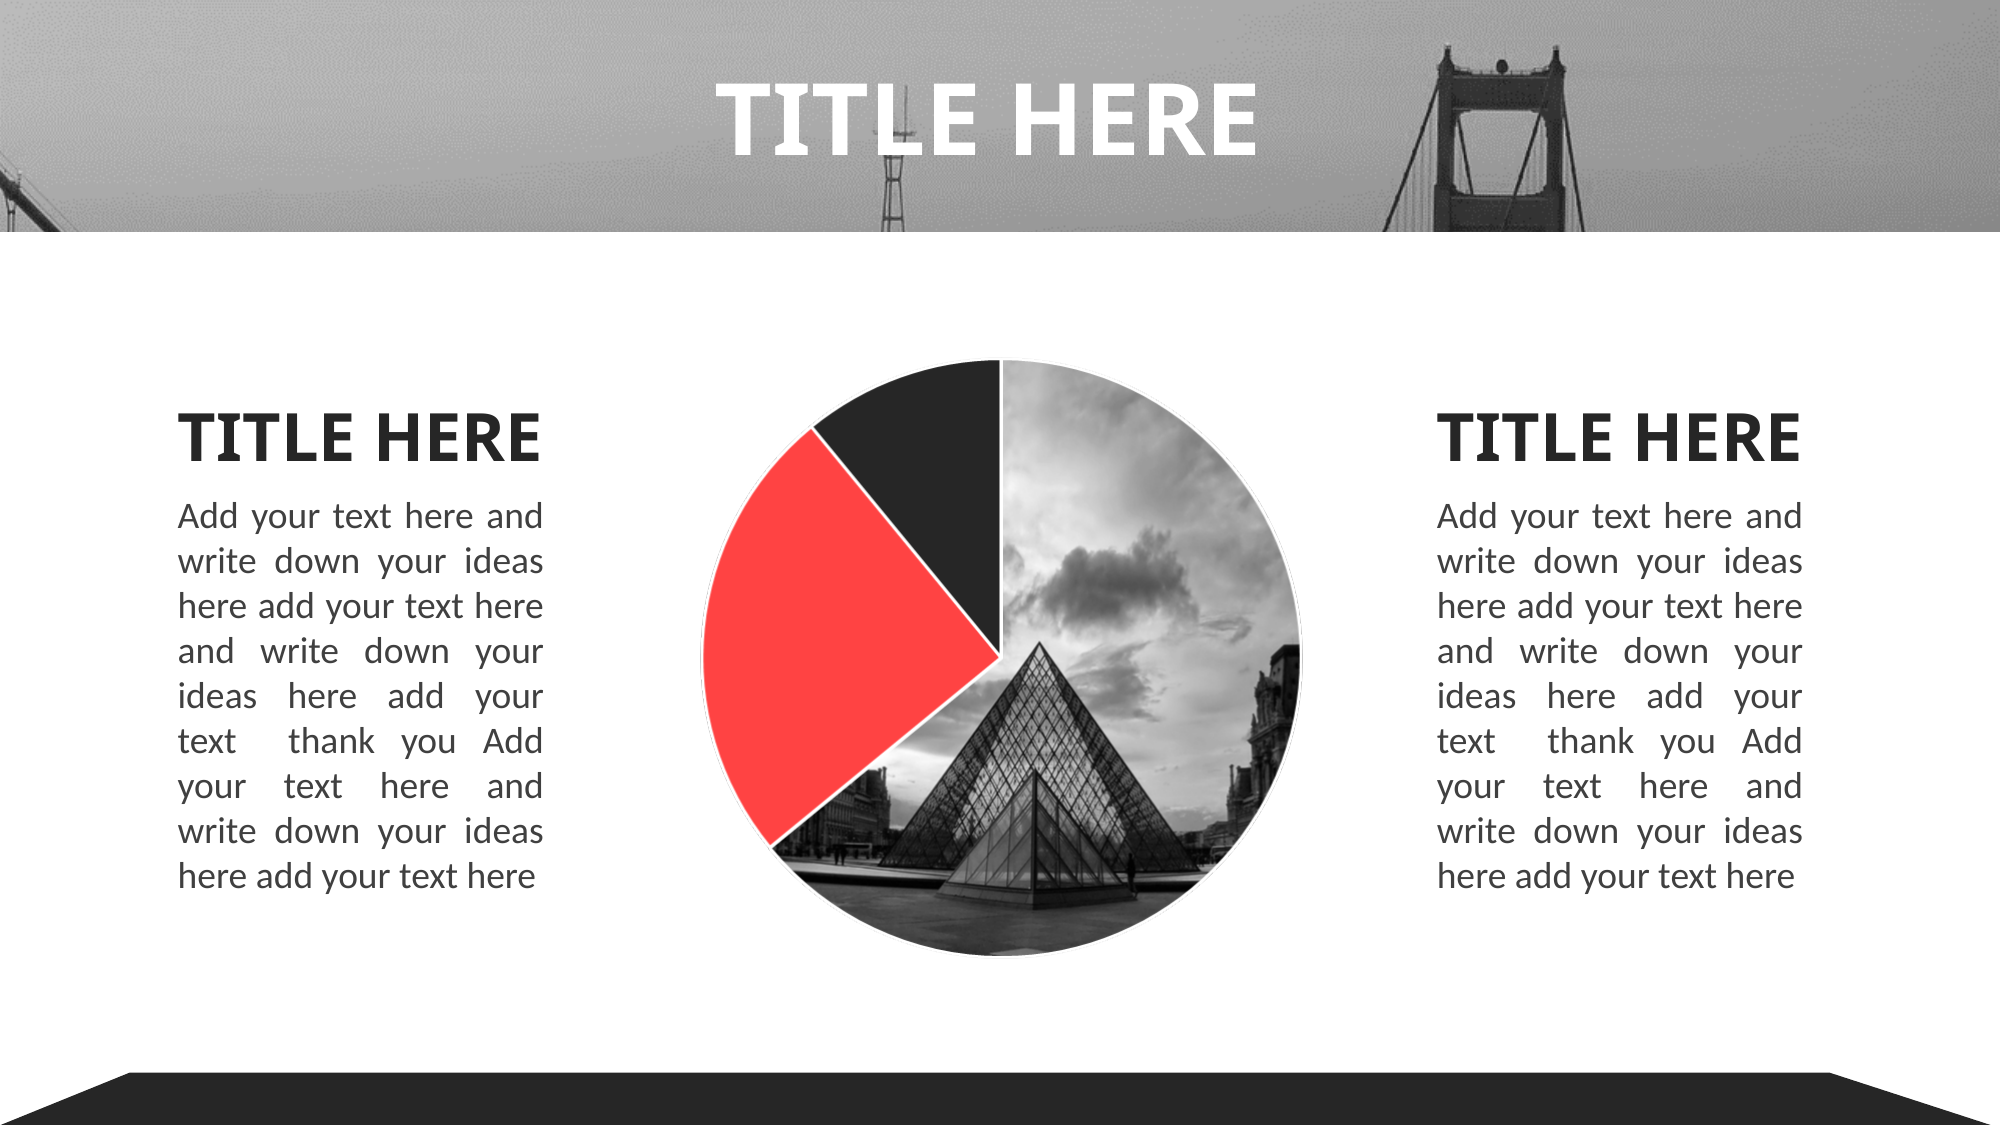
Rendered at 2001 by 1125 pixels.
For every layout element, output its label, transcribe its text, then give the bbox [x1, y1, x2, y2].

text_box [555, 327, 1447, 988]
picture [0, 0, 2000, 232]
text_box Add your text here and write down your ideas here add your text here and write down your ideas here add your text thank you Add your text here and write down your ideas here add your text here [1447, 483, 1819, 904]
text_box TITLE HERE [162, 387, 555, 483]
text_box TITLE HERE [1447, 387, 1846, 483]
text_box Add your text here and write down your ideas here add your text here and write down your ideas here add your text thank you Add your text here and write down your ideas here add your text here [162, 483, 555, 904]
text_box [0, 1071, 1994, 1125]
